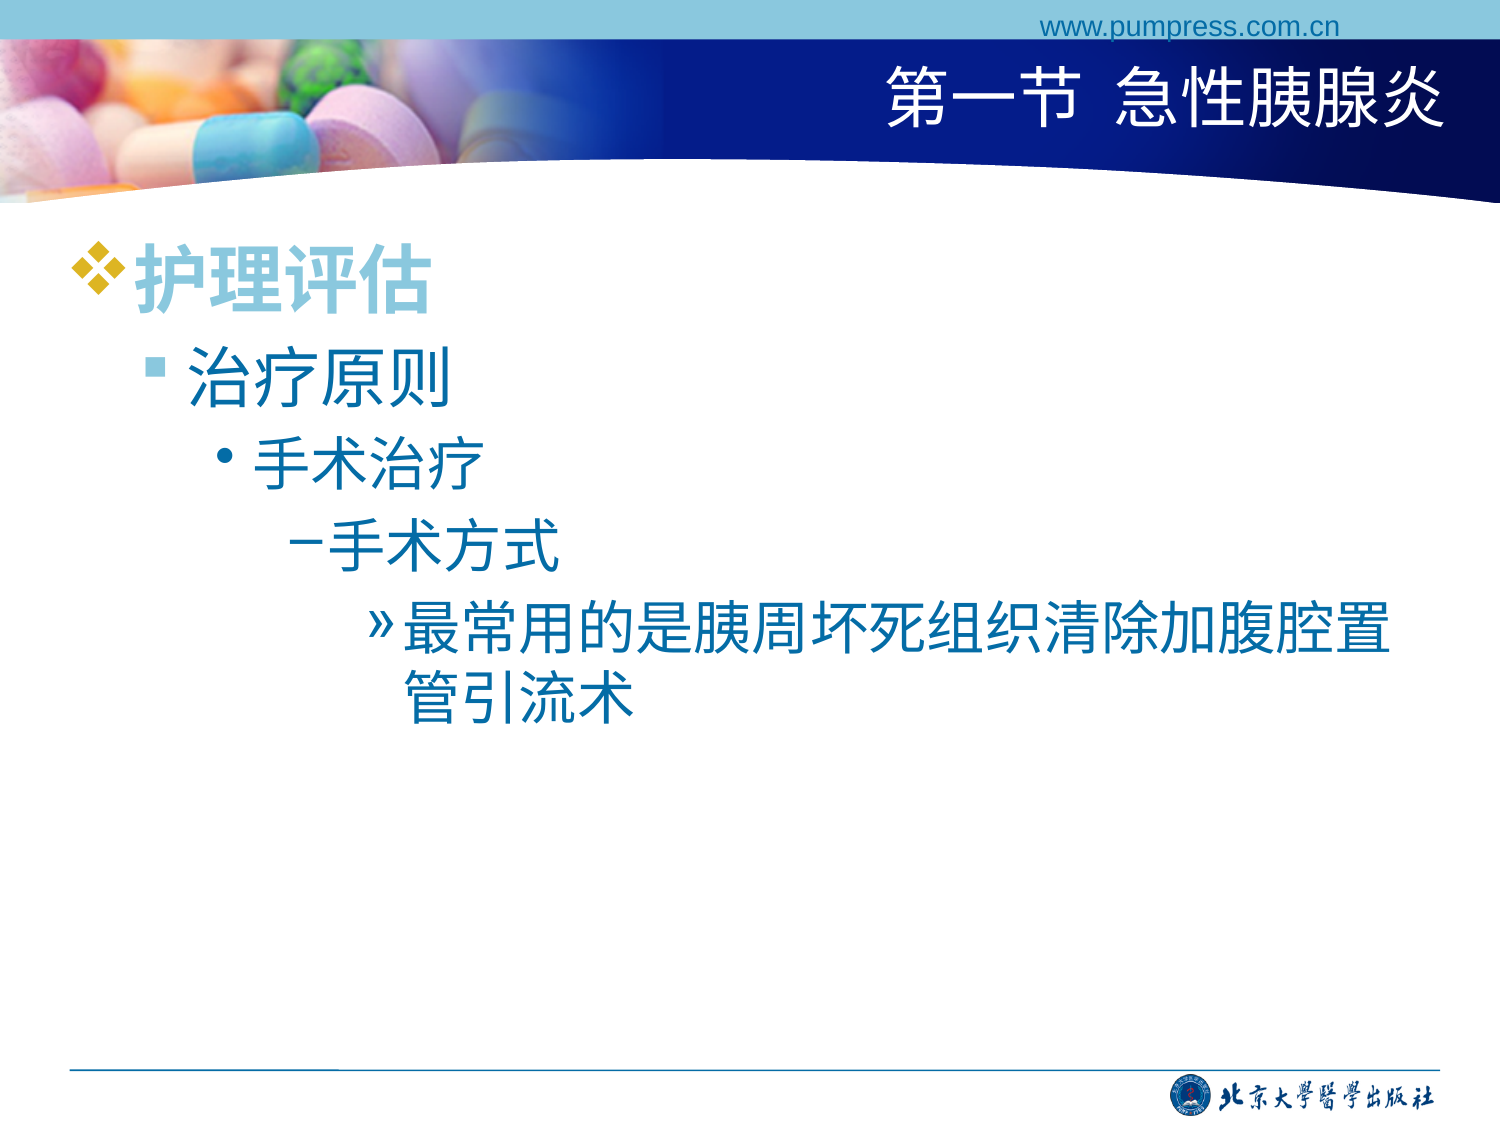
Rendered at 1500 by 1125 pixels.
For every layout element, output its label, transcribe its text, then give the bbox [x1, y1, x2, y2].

list 护理评估 治疗原则 手术治疗 手术方式 最常用的是胰周坏死组织清除加腹腔置管引流术 [49, 224, 1463, 1026]
slide_number www.pumpress.com.cn [1025, 0, 1463, 38]
picture [1170, 1074, 1436, 1118]
picture [0, 40, 1500, 203]
title 第一节 急性胰腺炎 [137, 49, 1463, 143]
